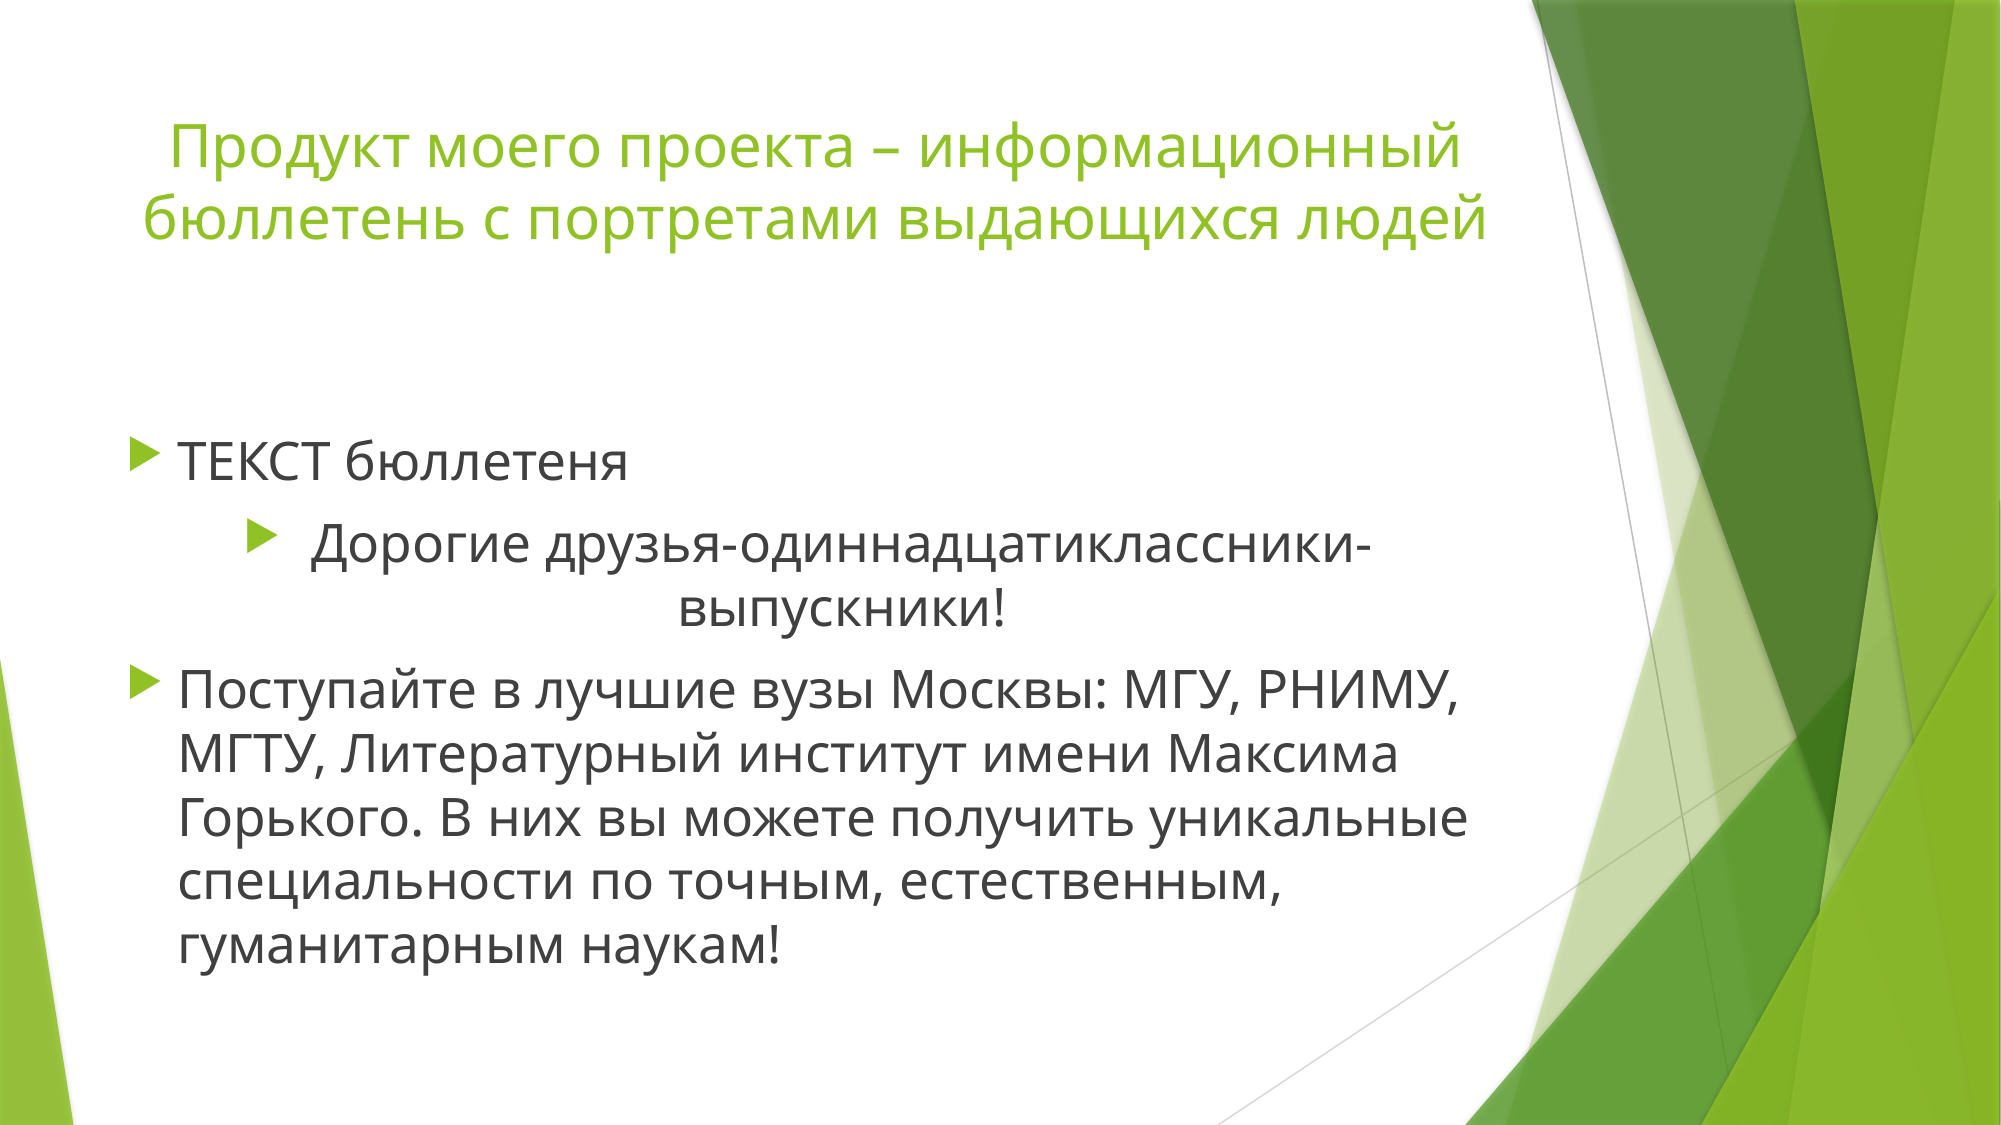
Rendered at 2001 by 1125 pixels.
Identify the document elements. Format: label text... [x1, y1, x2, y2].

title Продукт моего проекта – информационный бюллетень с портретами выдающихся людей [111, 99, 1522, 317]
list ТЕКСТ бюллетеня Дорогие друзья-одиннадцатиклассники-выпускники! Поступайте в лучшие вузы Москвы: МГУ, РНИМУ, МГТУ, Литературный институт имени Максима Горького. В них вы можете получить уникальные специальности по точным, естественным, гуманитарным наукам! [111, 420, 1522, 992]
